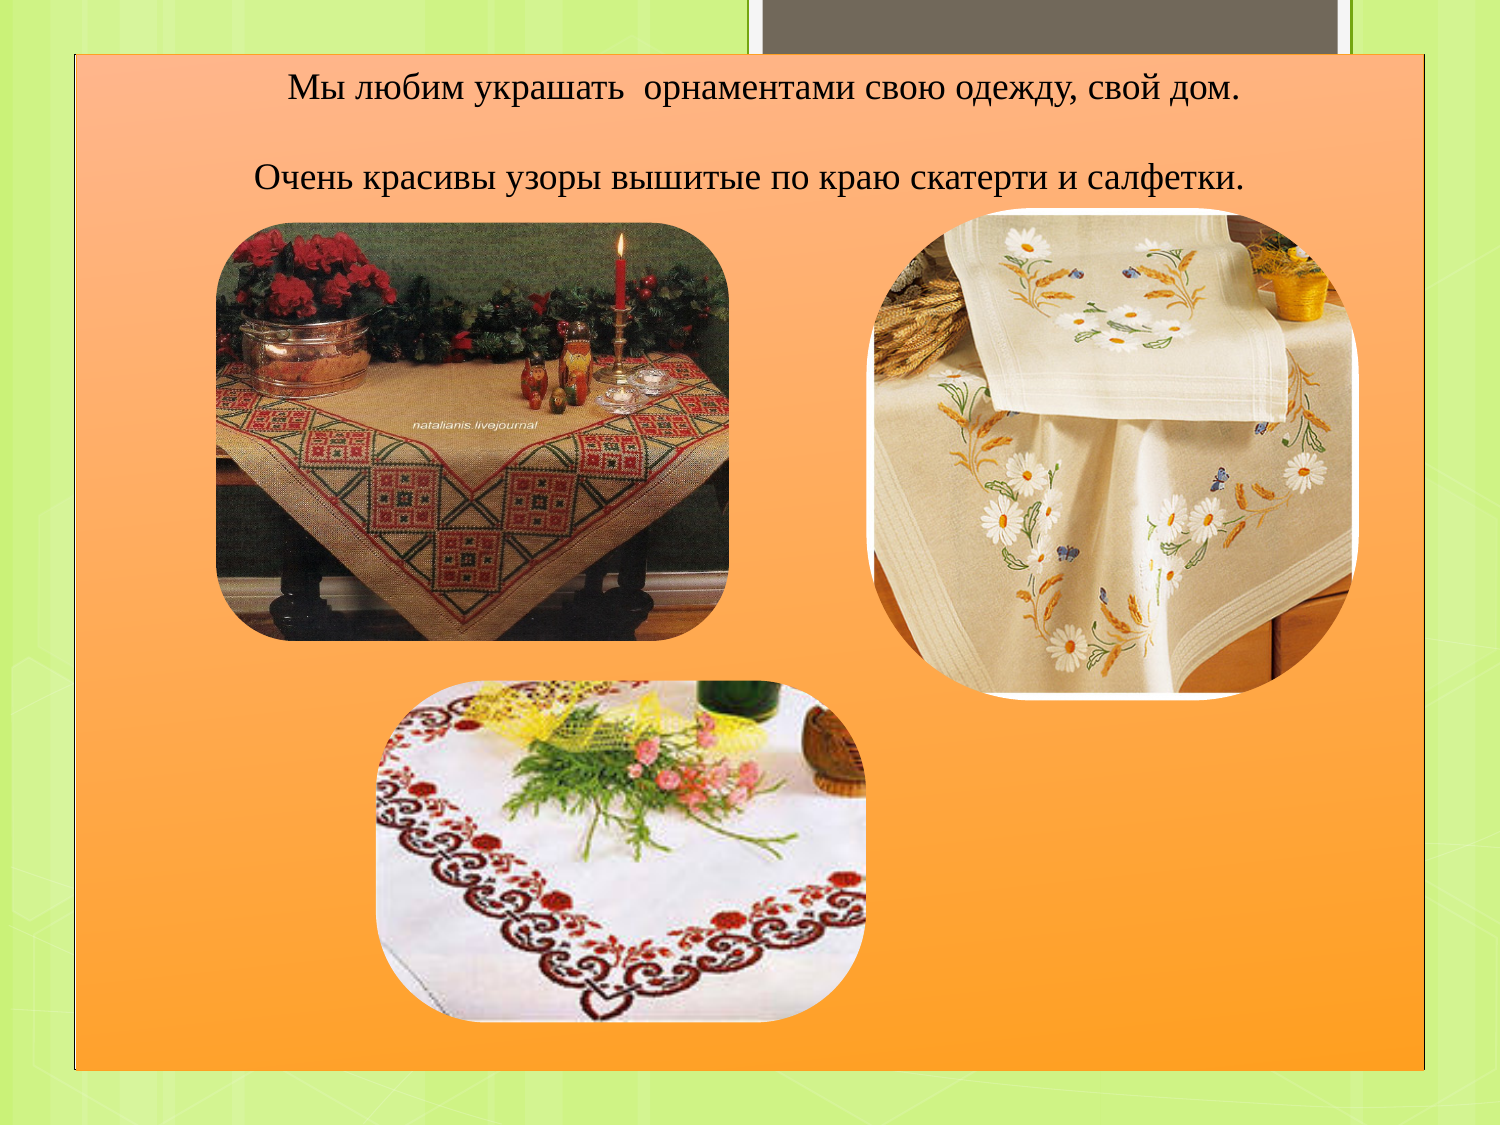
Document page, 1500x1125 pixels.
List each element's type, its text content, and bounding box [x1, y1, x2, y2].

picture [215, 222, 730, 642]
picture [375, 207, 1360, 1023]
title Мы любим украшать орнаментами свою одежду, свой дом. Очень красивы узоры вышитые по краю скатерти и салфетки. [76, 54, 1424, 1071]
